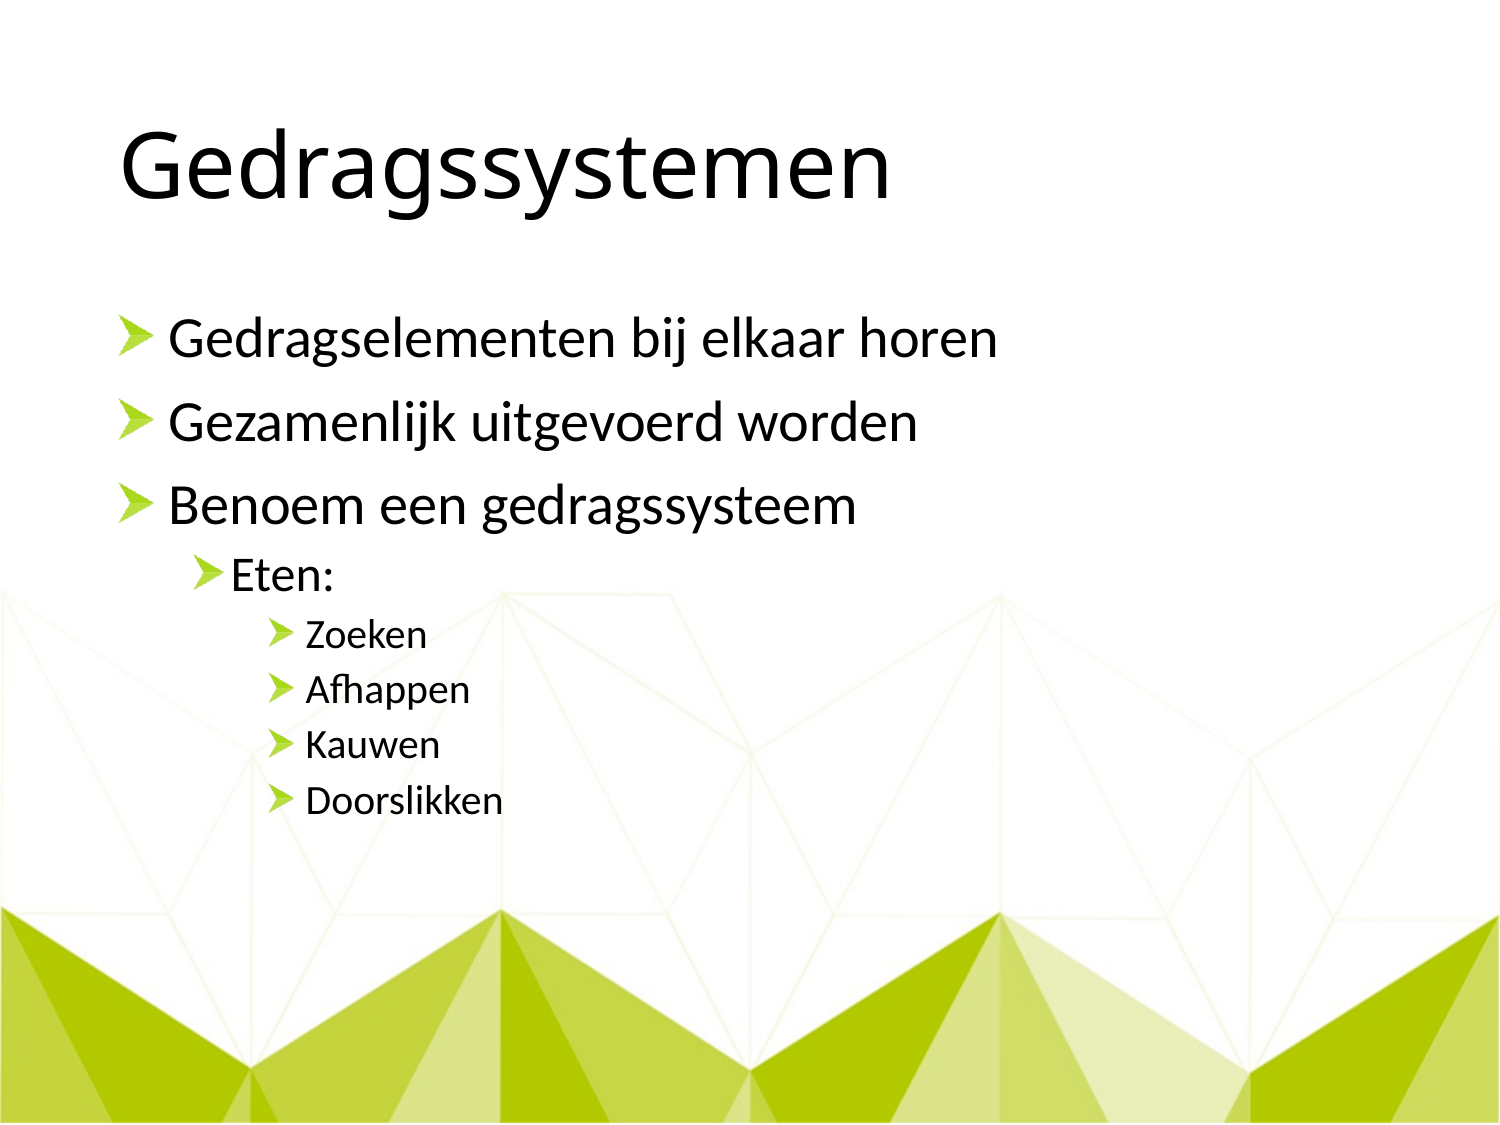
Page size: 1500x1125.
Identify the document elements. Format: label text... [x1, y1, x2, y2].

list Gedragselementen bij elkaar horen Gezamenlijk uitgevoerd worden Benoem een gedragssysteem Eten: Zoeken Afhappen Kauwen Doorslikken [103, 299, 1397, 1014]
title Gedragssystemen [103, 59, 1397, 278]
picture [0, 0, 1500, 1125]
